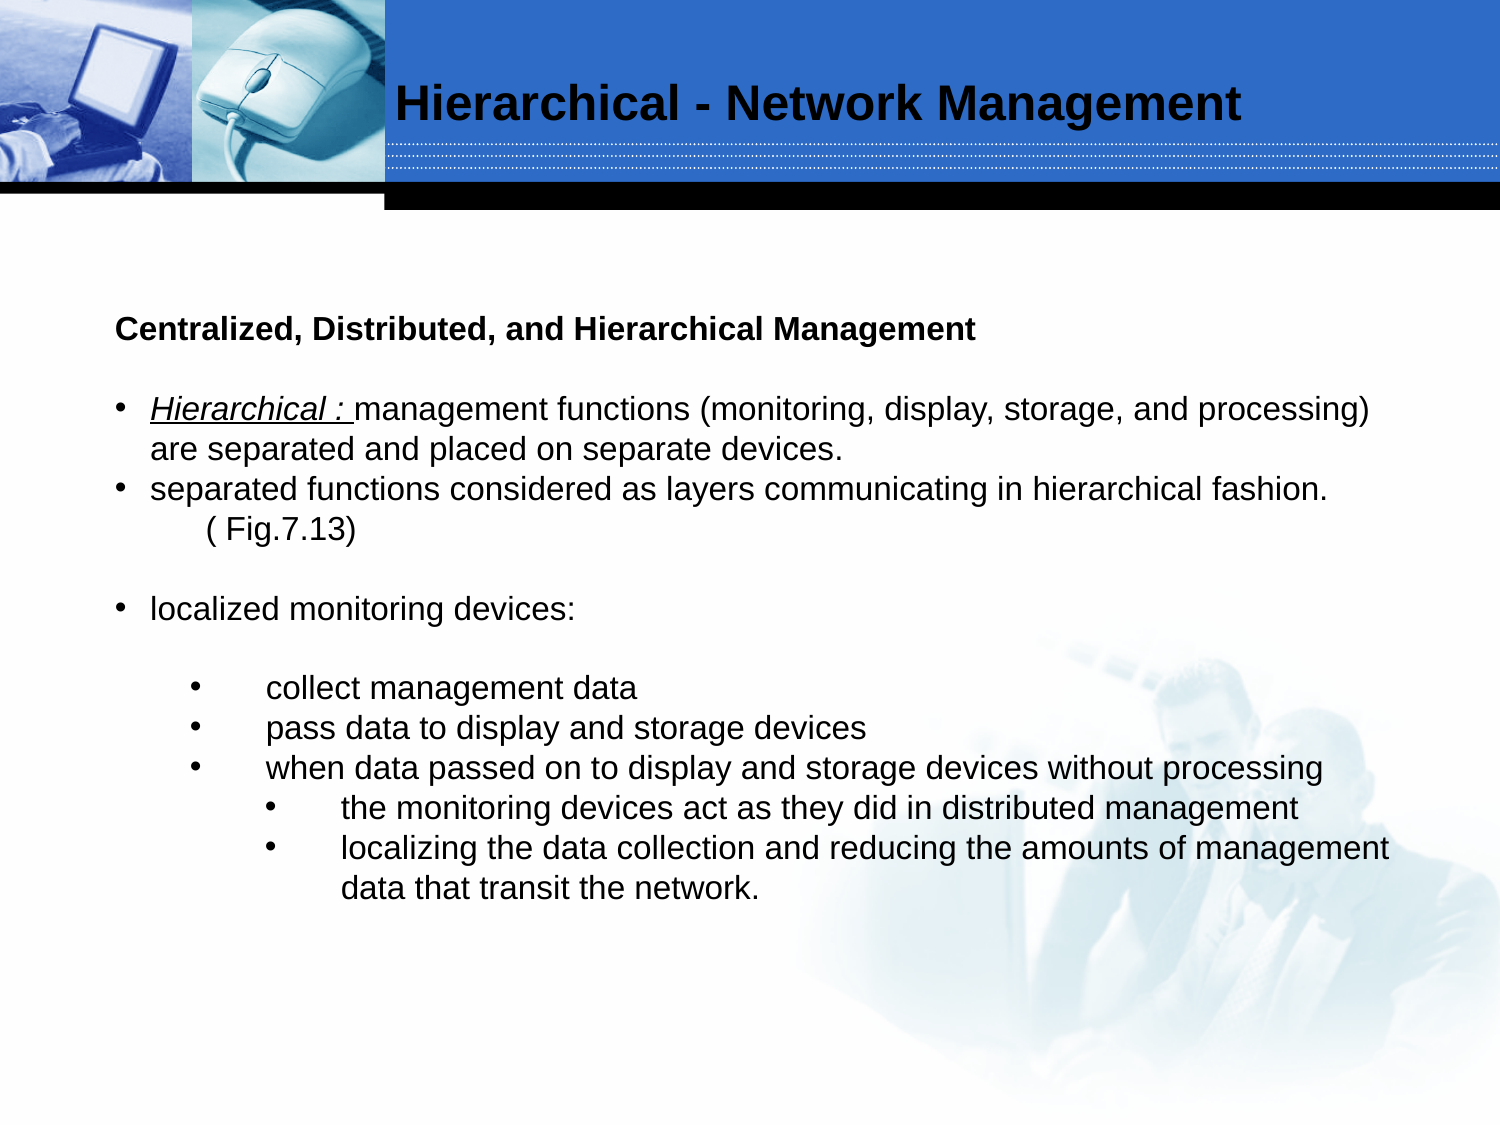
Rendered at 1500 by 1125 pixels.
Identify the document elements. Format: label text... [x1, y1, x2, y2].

picture [0, 0, 385, 181]
text_box Centralized, Distributed, and Hierarchical Management Hierarchical : management functions (monitoring, display, storage, and processing) are separated and placed on separate devices. separated functions considered as layers communicating in hierarchical fashion. ( Fig.7.13) localized monitoring devices: collect management data pass data to display and storage devices when data passed on to display and storage devices without processing the monitoring devices act as they did in distributed management localizing the data collection and reducing the amounts of management data that transit the network. [99, 299, 1425, 914]
title Hierarchical - Network Management [187, 62, 1450, 266]
picture [0, 194, 1500, 1125]
